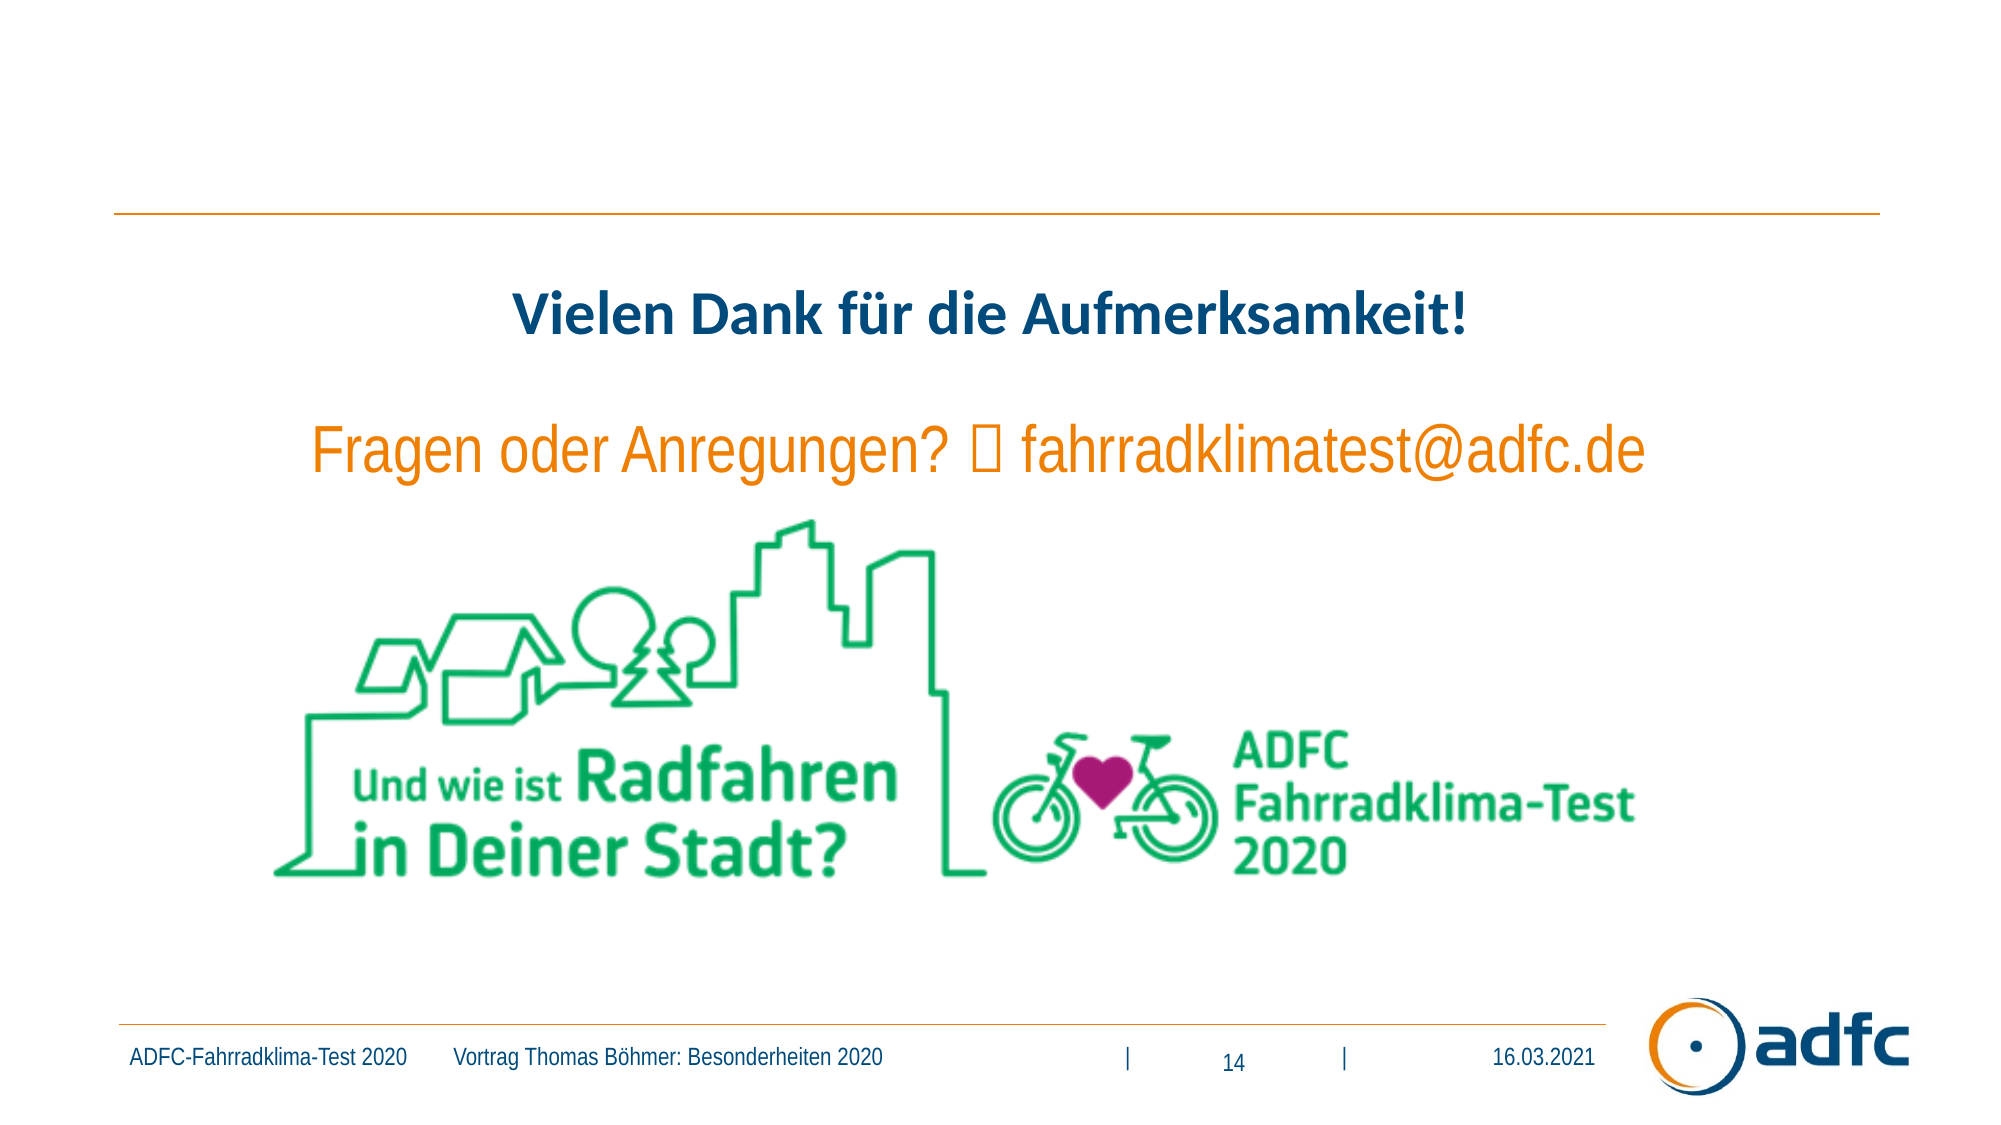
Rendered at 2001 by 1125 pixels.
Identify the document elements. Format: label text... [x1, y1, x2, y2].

picture [1643, 994, 1919, 1098]
picture [247, 497, 1732, 933]
text_box Vielen Dank für die Aufmerksamkeit! [497, 264, 1501, 355]
list Fragen oder Anregungen?  fahrradklimatest@adfc.de [296, 407, 1704, 497]
